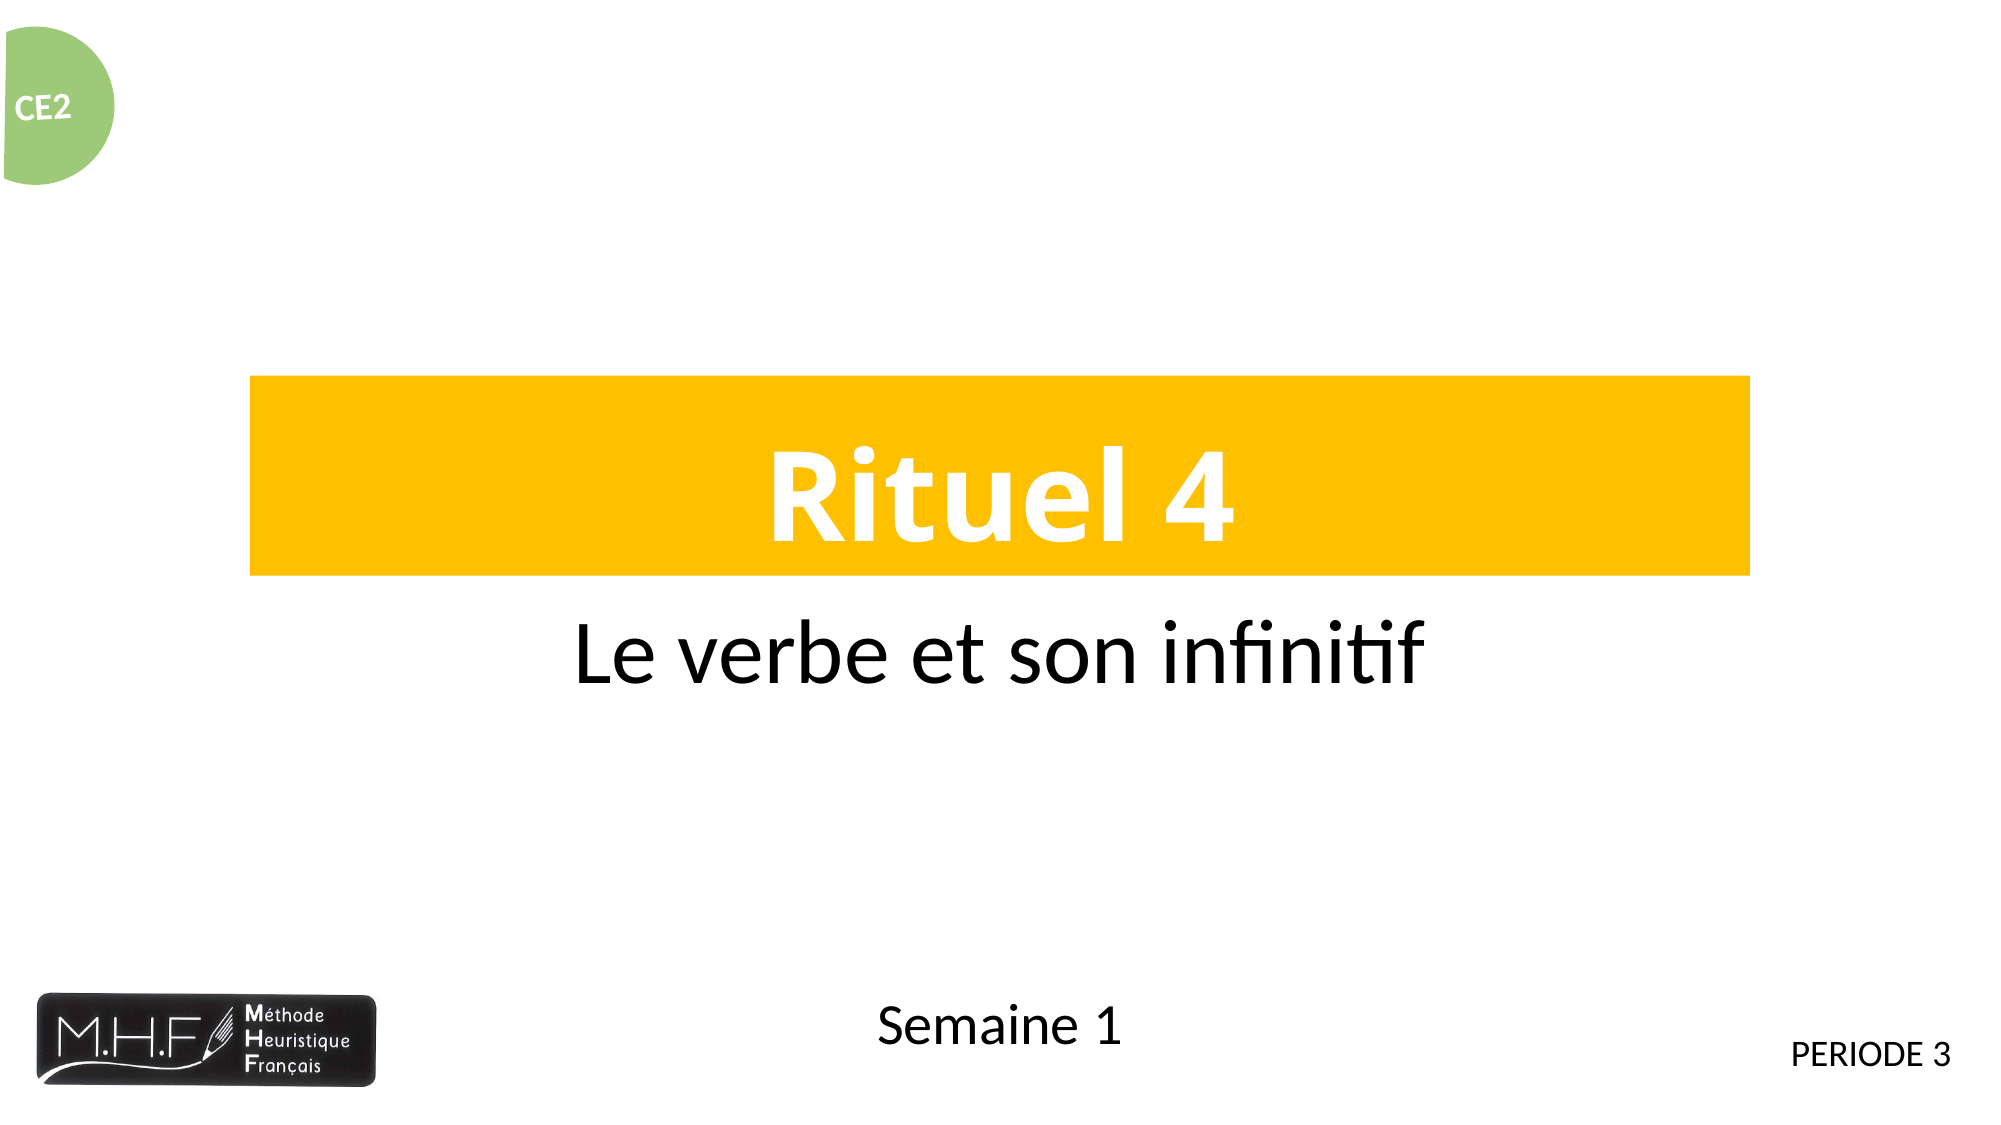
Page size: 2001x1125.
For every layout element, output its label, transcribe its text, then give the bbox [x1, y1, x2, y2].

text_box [0, 12, 112, 200]
text_box Semaine 1 [249, 987, 1750, 1118]
subtitle Le verbe et son infinitif [249, 597, 1750, 869]
text_box PERIODE 3 [1750, 1021, 1967, 1082]
title Rituel 4 [249, 375, 1750, 576]
picture [33, 990, 379, 1089]
